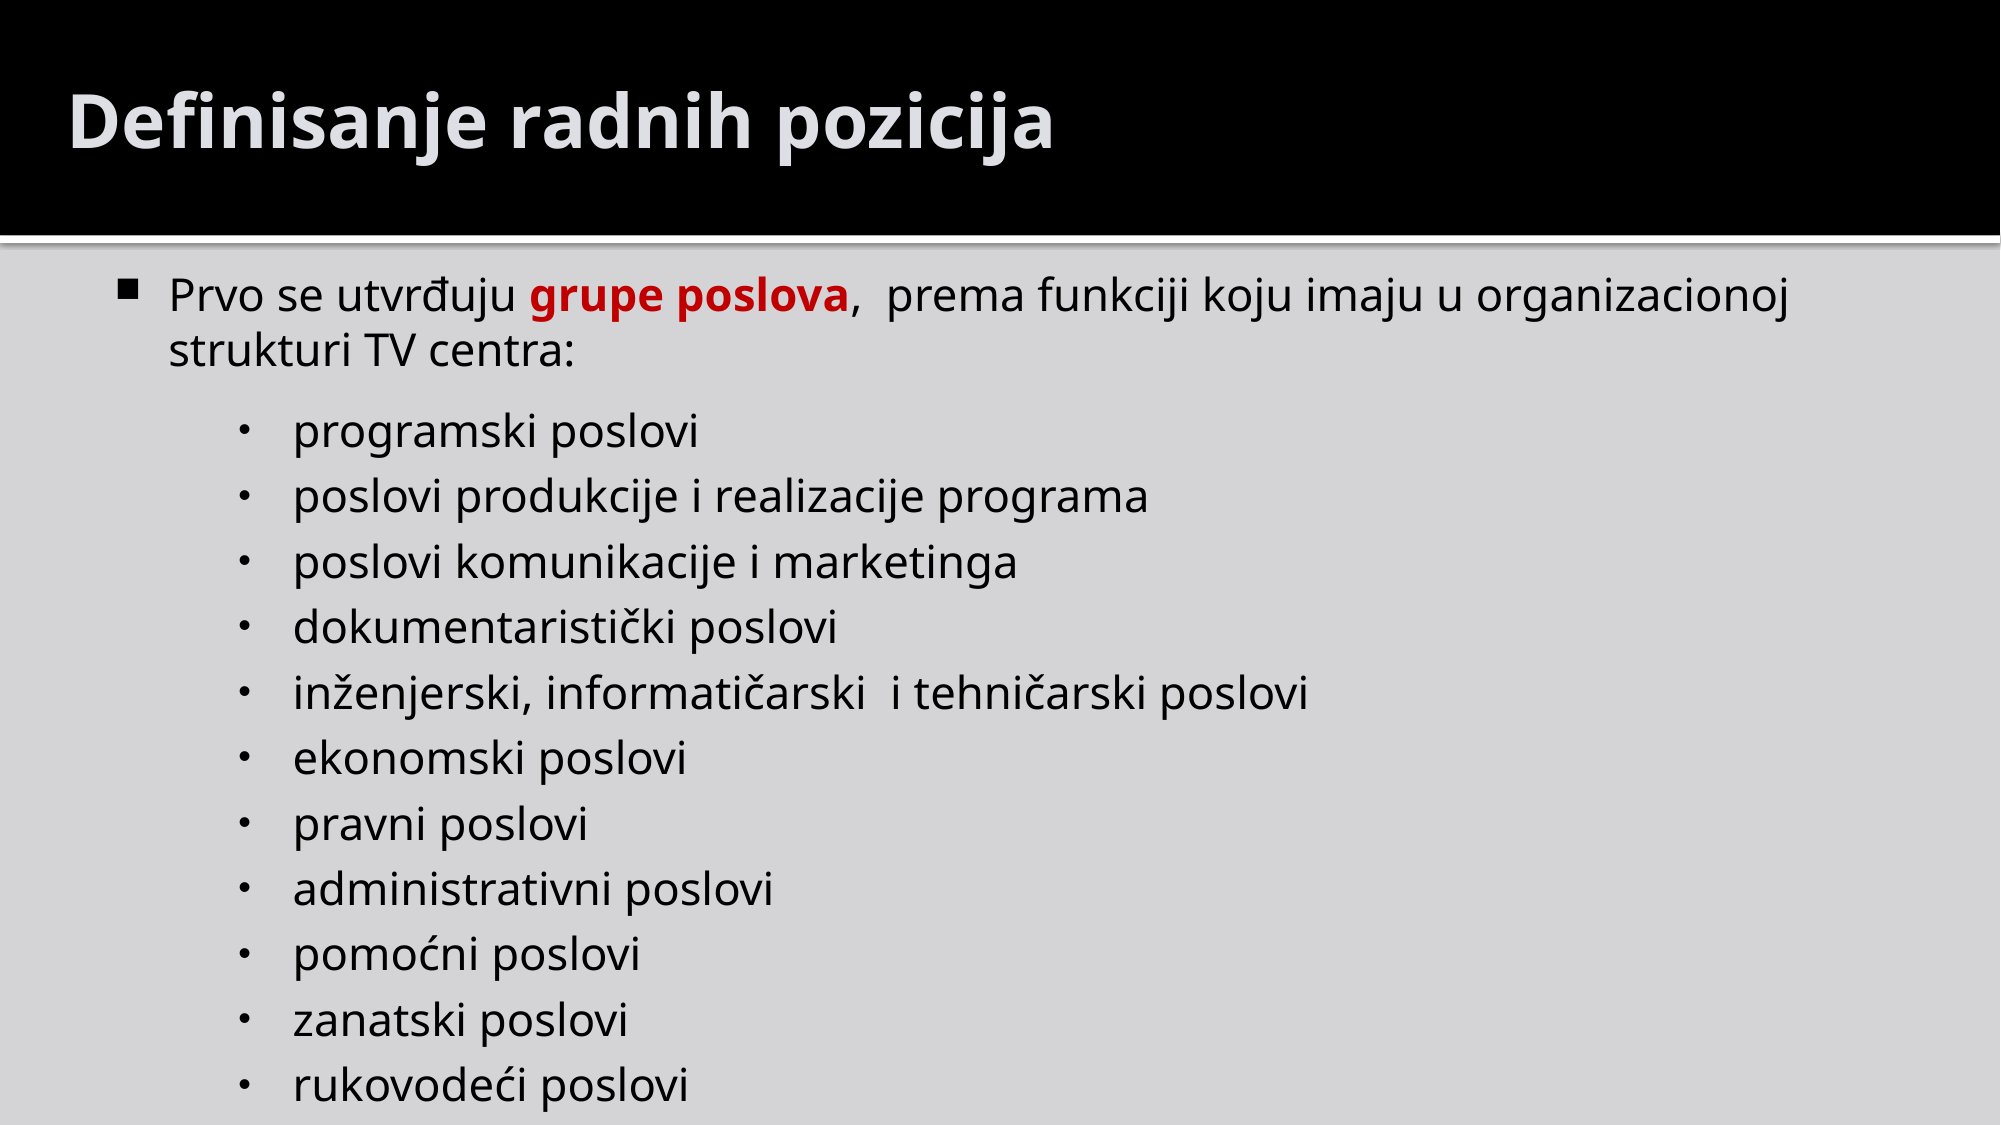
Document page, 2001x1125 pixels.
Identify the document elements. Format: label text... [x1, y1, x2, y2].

list Prvo se utvrđuju grupe poslova, prema funkciji koju imaju u organizacionoj strukturi TV centra: programski poslovi poslovi produkcije i realizacije programa poslovi komunikacije i marketinga dokumentaristički poslovi inženjerski, informatičarski i tehničarski poslovi ekonomski poslovi pravni poslovi administrativni poslovi pomoćni poslovi zanatski poslovi rukovodeći poslovi [12, 237, 1913, 1125]
text_box Definisanje radnih pozicija [12, 12, 1650, 225]
